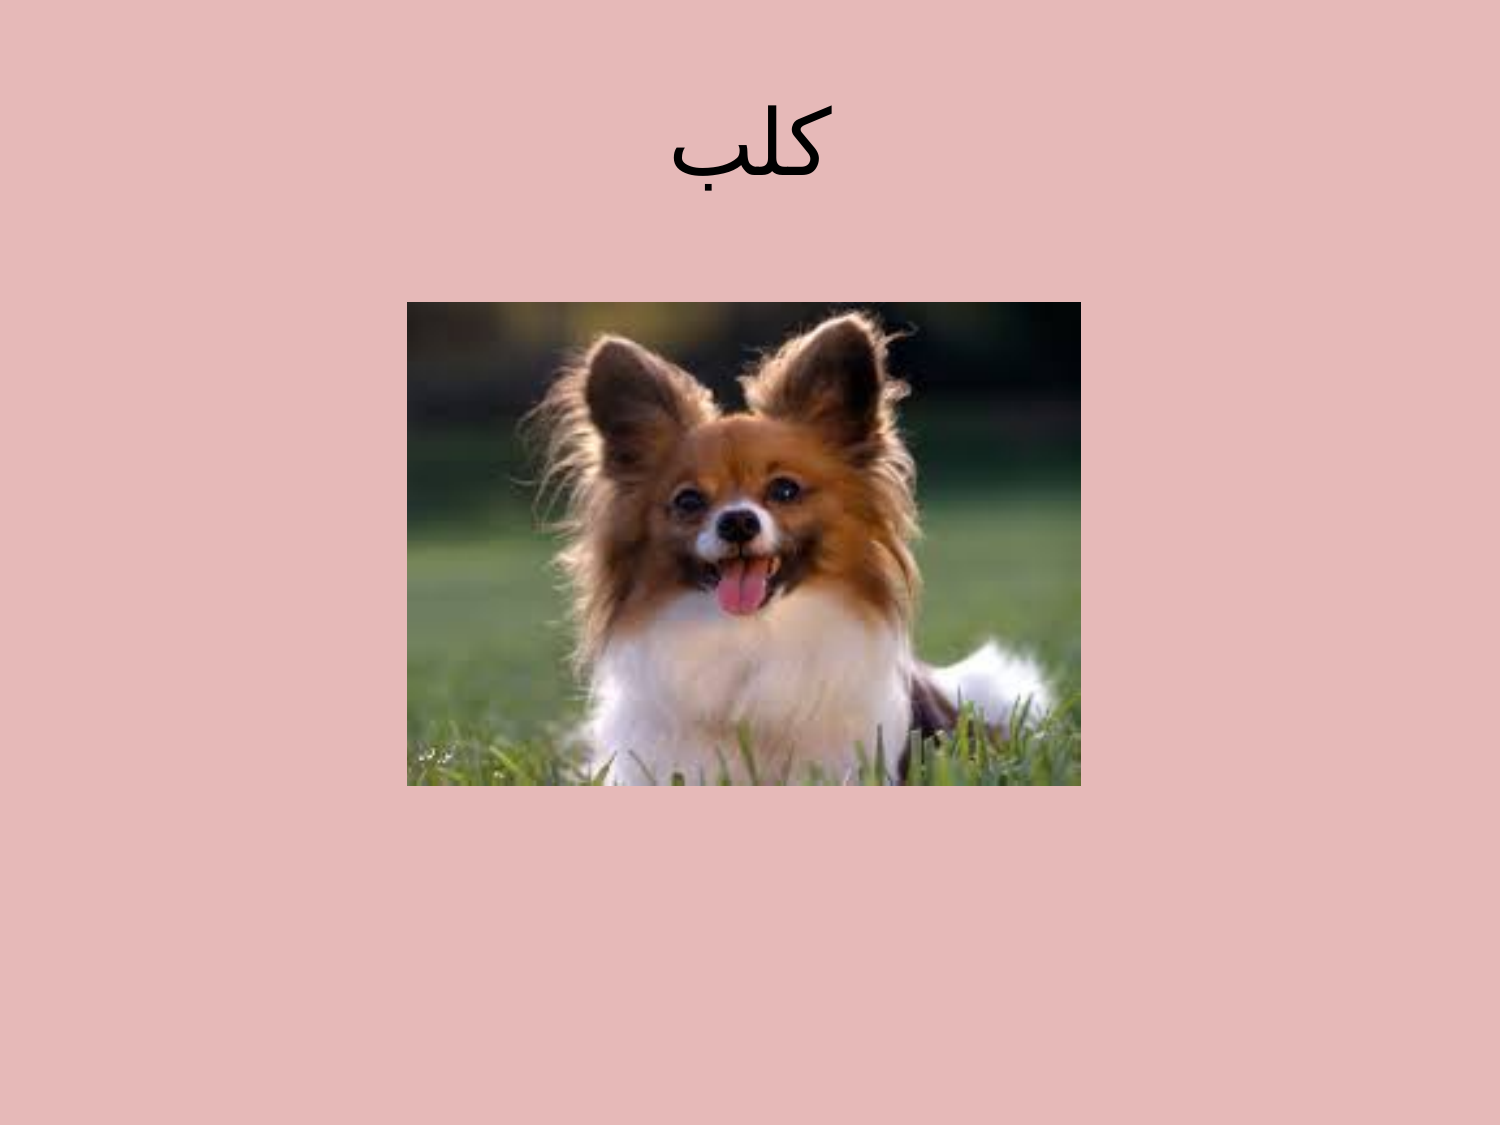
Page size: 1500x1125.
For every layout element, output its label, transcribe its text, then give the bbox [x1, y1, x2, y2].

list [407, 302, 1081, 786]
title كلب [75, 45, 1425, 233]
